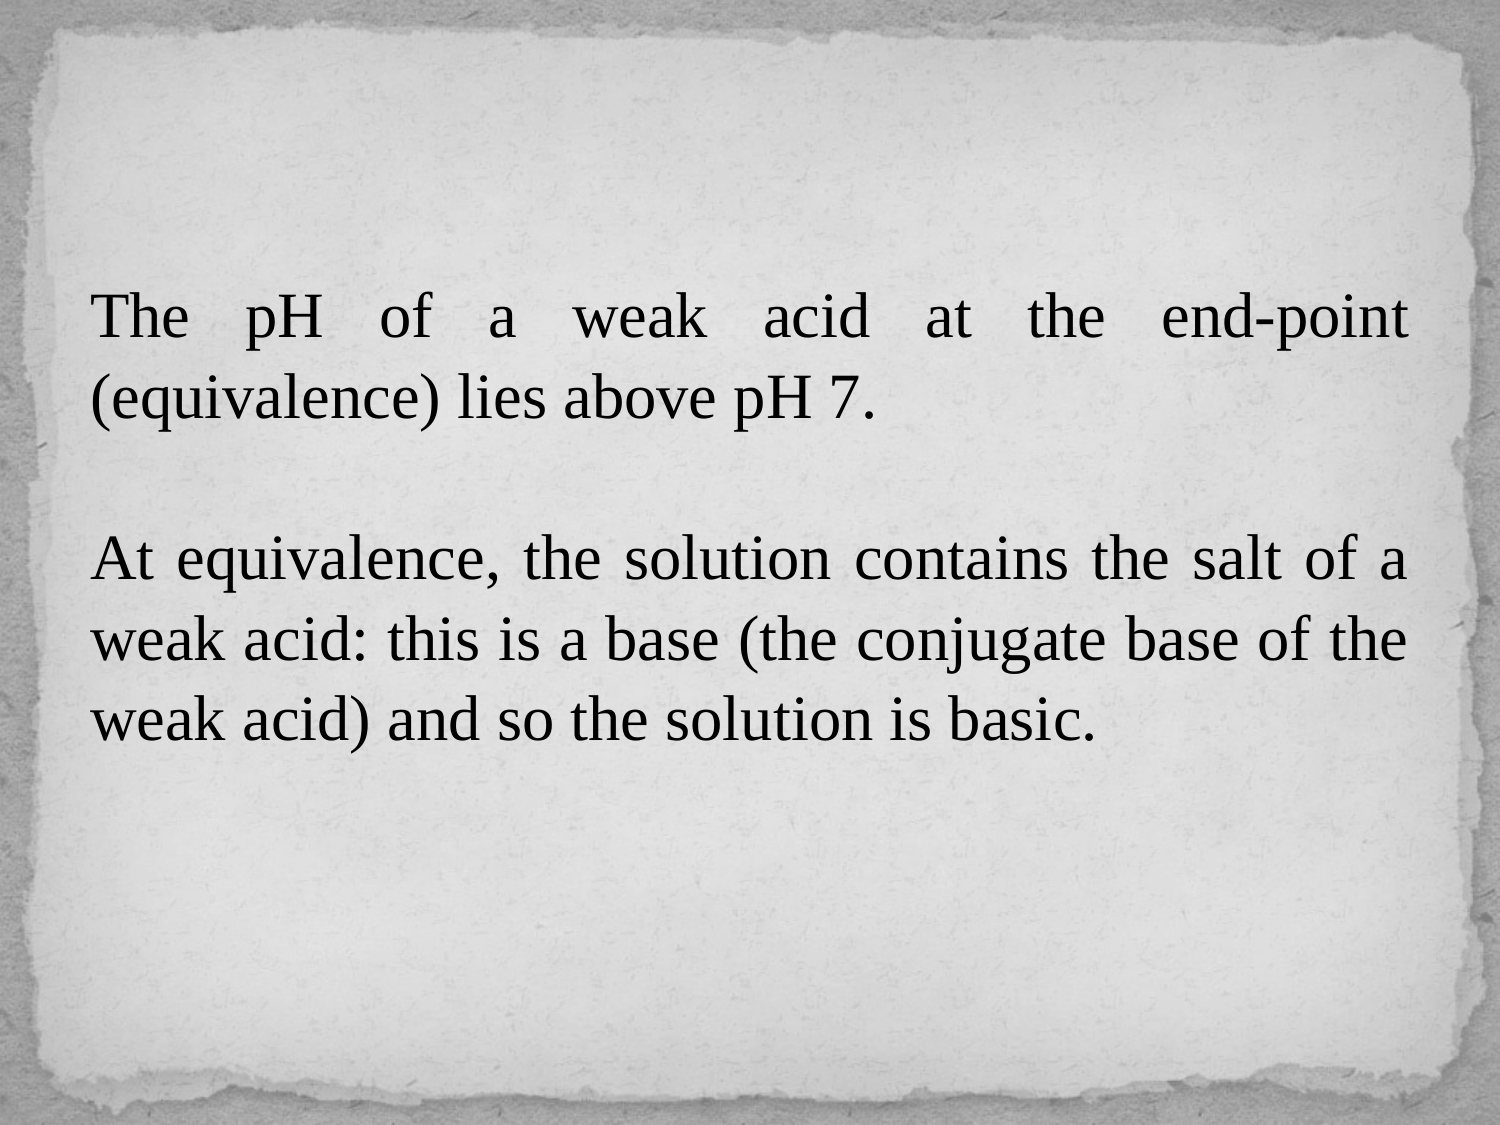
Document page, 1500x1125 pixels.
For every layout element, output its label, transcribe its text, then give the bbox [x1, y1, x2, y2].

list The pH of a weak acid at the end-point (equivalence) lies above pH 7. At equivalence, the solution contains the salt of a weak acid: this is a base (the conjugate base of the weak acid) and so the solution is basic. [75, 262, 1425, 1006]
